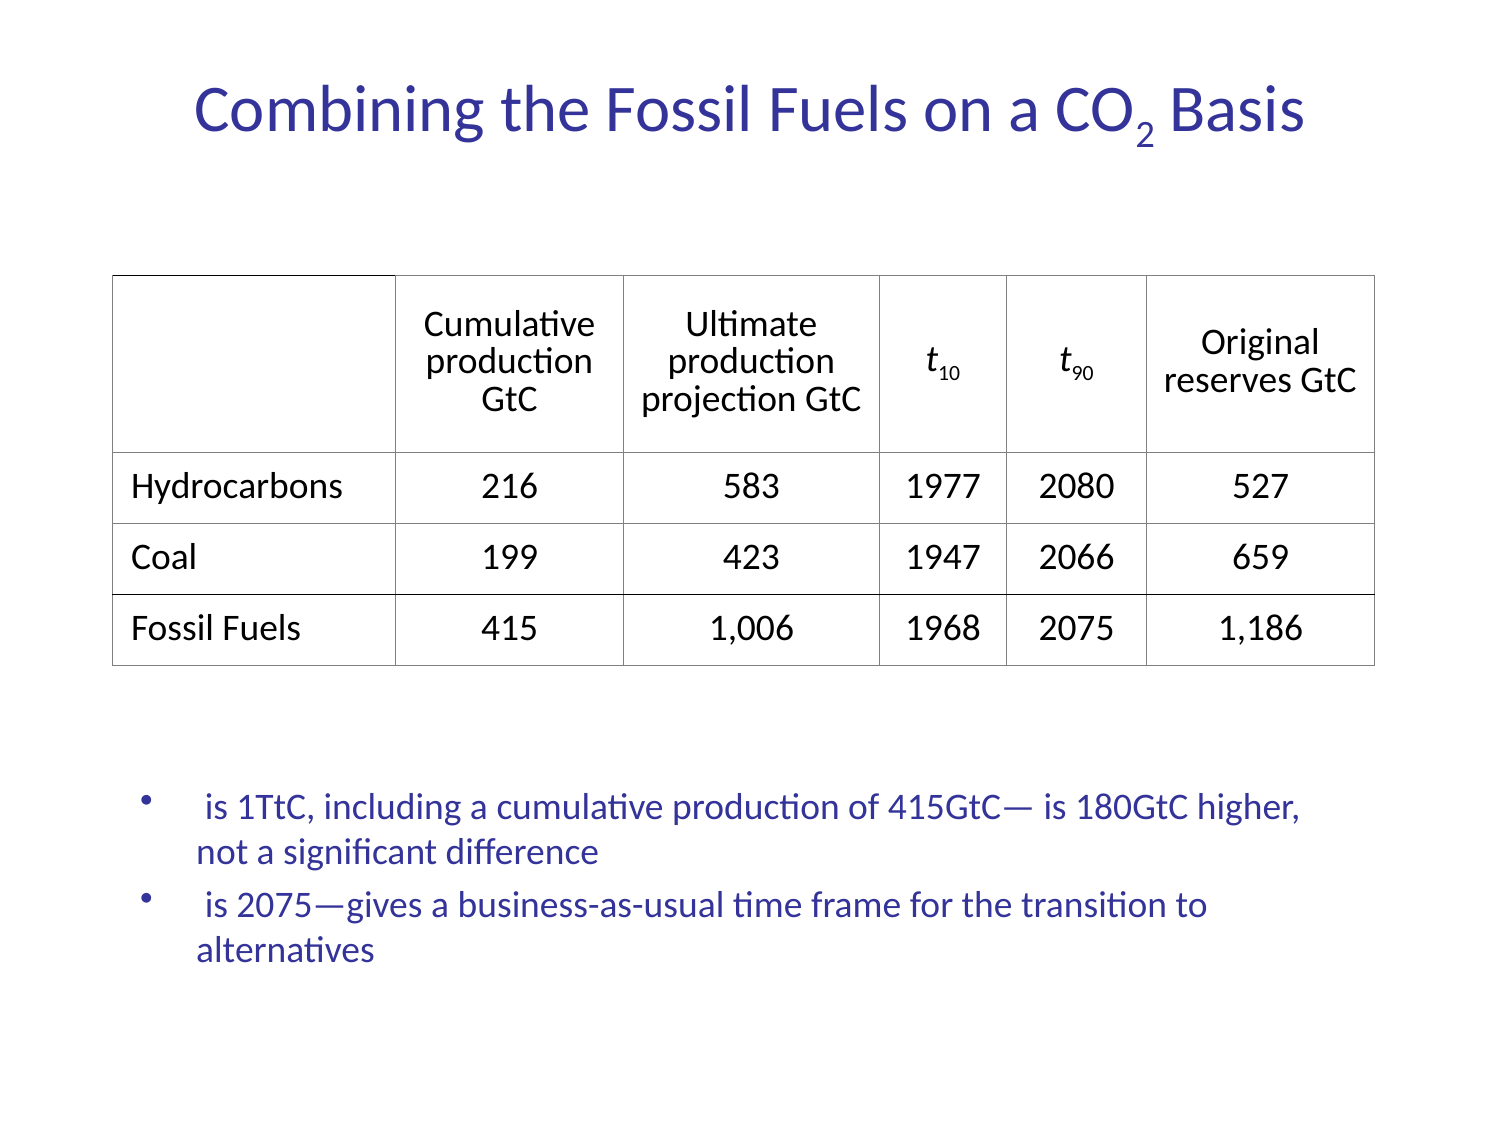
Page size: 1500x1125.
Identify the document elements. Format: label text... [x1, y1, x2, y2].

table_cell 1,006 [624, 595, 879, 665]
table_header t10 [880, 276, 1006, 452]
table_cell 527 [1147, 453, 1374, 523]
table_cell 2066 [1007, 524, 1146, 594]
table_cell Coal [113, 524, 395, 594]
table_header Original reserves GtC [1147, 276, 1374, 452]
table_header [113, 276, 395, 452]
table_cell 659 [1147, 524, 1374, 594]
table_cell 2080 [1007, 453, 1146, 523]
table_header Cumulative production GtC [396, 276, 623, 452]
table_cell 2075 [1007, 595, 1146, 665]
table_cell 415 [396, 595, 623, 665]
table_cell 583 [624, 453, 879, 523]
table_cell 1968 [880, 595, 1006, 665]
table_header t90 [1007, 276, 1146, 452]
table_cell 216 [396, 453, 623, 523]
table_cell 1947 [880, 524, 1006, 594]
table_cell 199 [396, 524, 623, 594]
table_header Ultimate production projection GtC [624, 276, 879, 452]
table_cell 1,186 [1147, 595, 1374, 665]
table_cell 423 [624, 524, 879, 594]
table_cell 1977 [880, 453, 1006, 523]
table_cell Hydrocarbons [113, 453, 395, 523]
table_cell Fossil Fuels [113, 595, 395, 665]
title Combining the Fossil Fuels on a CO2 Basis [75, 70, 1425, 150]
